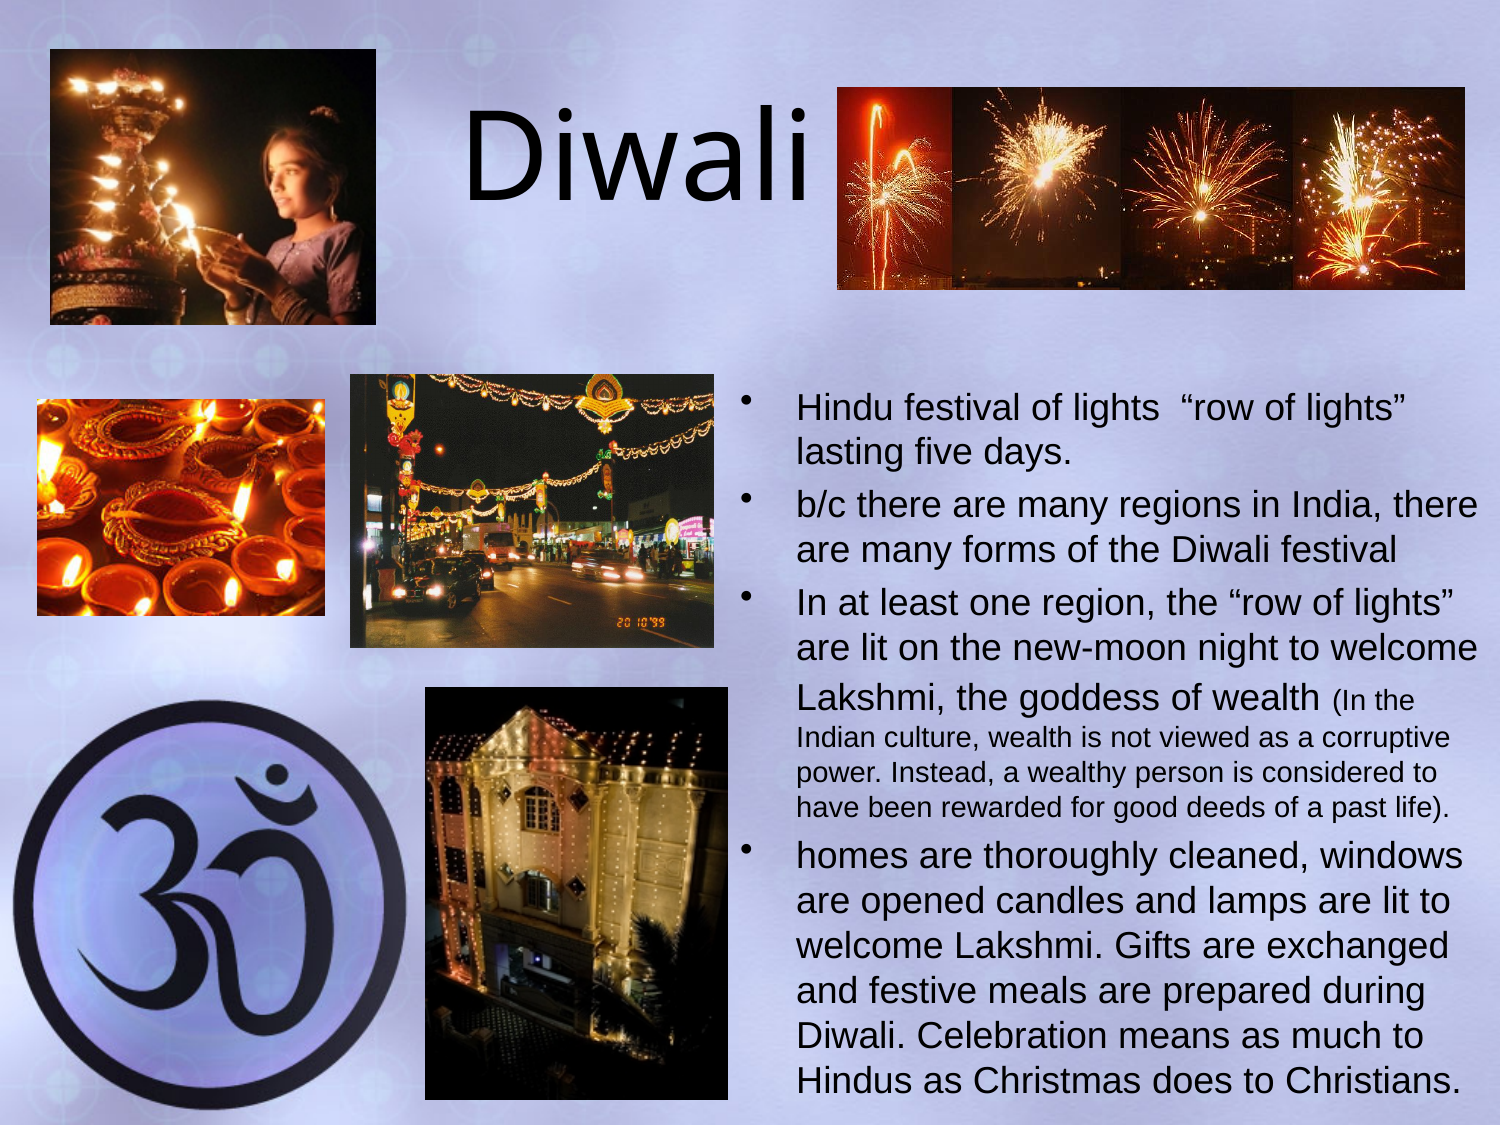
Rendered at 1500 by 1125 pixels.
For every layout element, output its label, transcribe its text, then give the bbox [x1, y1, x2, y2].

title Diwali [443, 44, 1480, 233]
list Hindu festival of lights “row of lights” lasting five days. b/c there are many regions in India, there are many forms of the Diwali festival In at least one region, the “row of lights” are lit on the new-moon night to welcome Lakshmi, the goddess of wealth (In the Indian culture, wealth is not viewed as a corruptive power. Instead, a wealthy person is considered to have been rewarded for good deeds of a past life). homes are thoroughly cleaned, windows are opened candles and lamps are lit to welcome Lakshmi. Gifts are exchanged and festive meals are prepared during Diwali. Celebration means as much to Hindus as Christmas does to Christians. [724, 374, 1500, 1125]
picture [0, 0, 1500, 1125]
